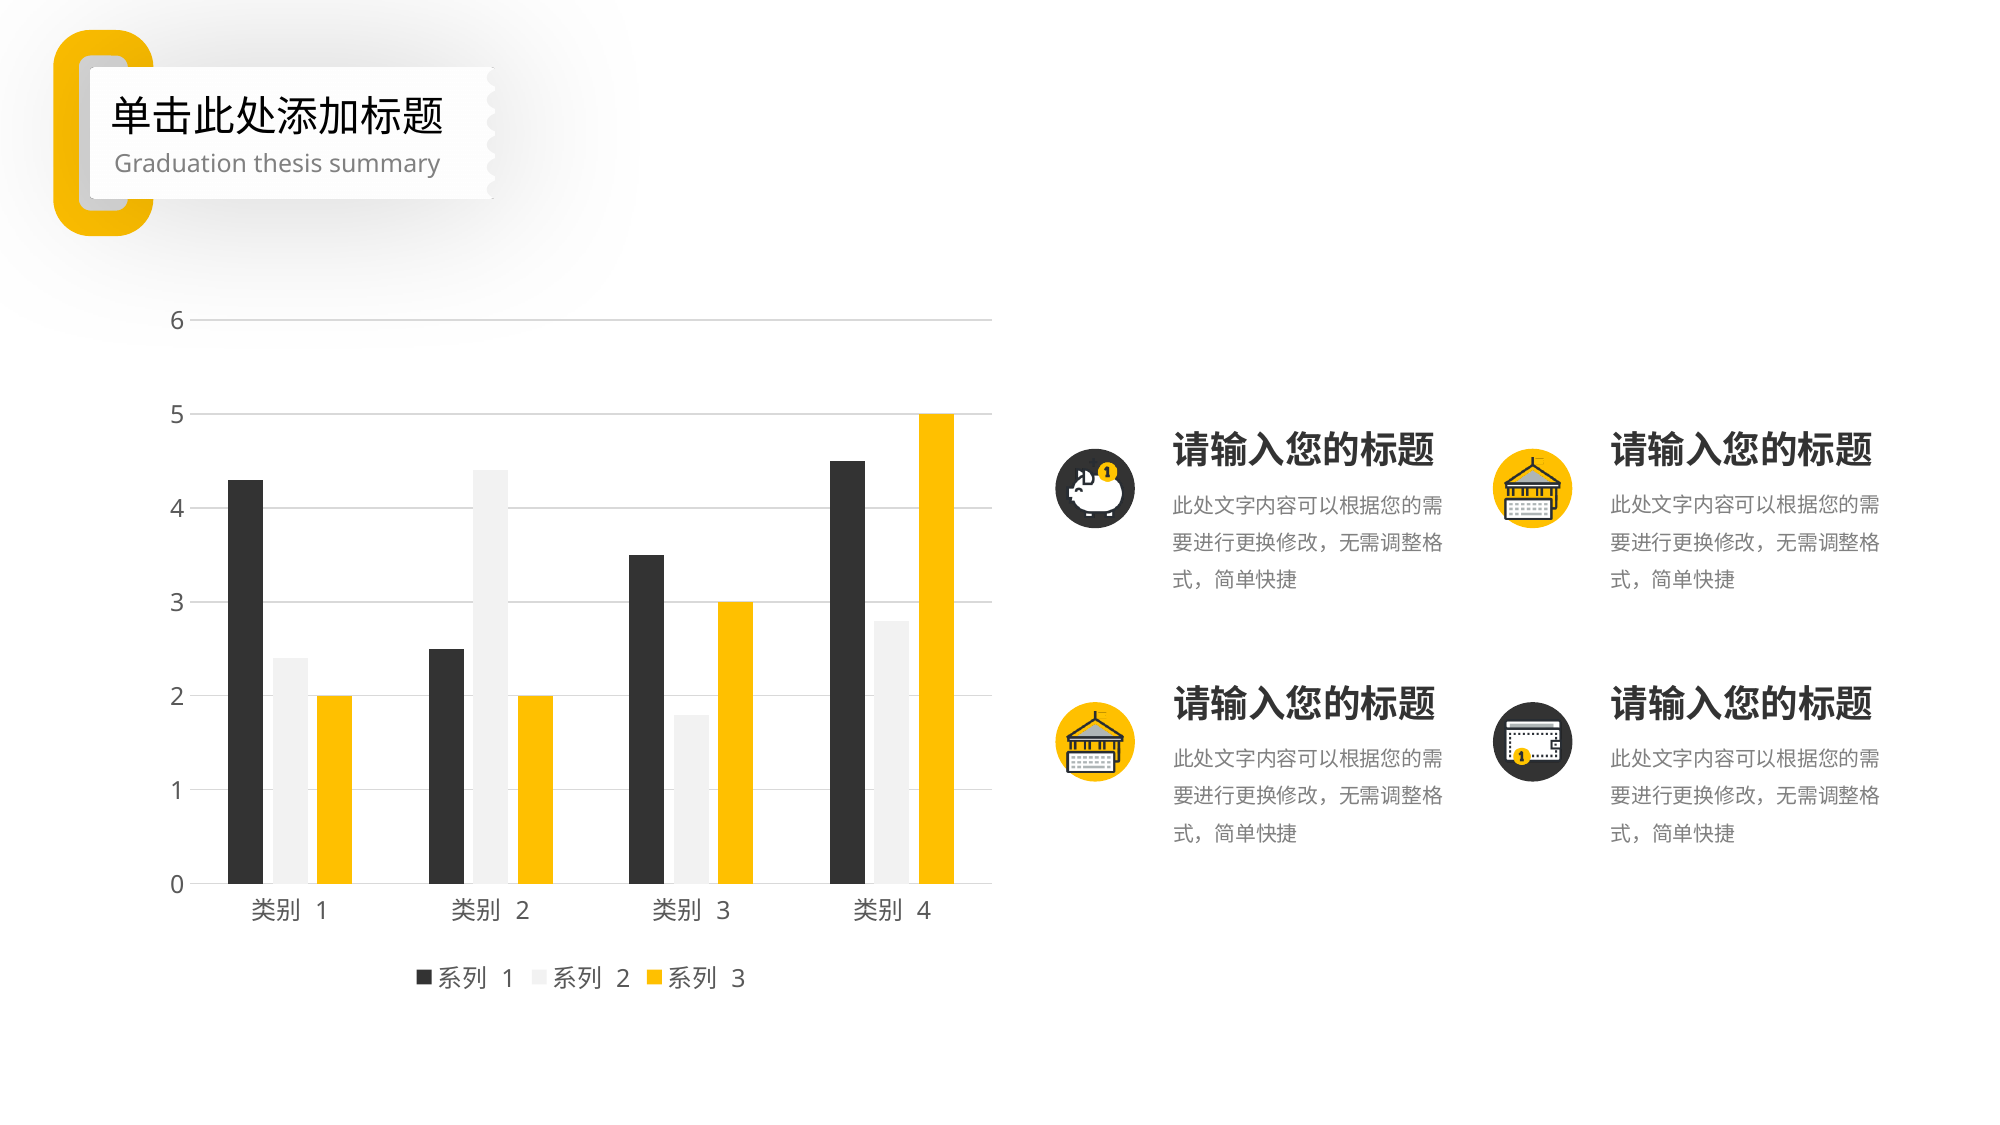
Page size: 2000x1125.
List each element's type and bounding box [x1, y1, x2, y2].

text_box [1492, 672, 1908, 855]
chart [152, 288, 1010, 1002]
text_box [65, 42, 501, 224]
text_box [1492, 419, 1908, 601]
text_box [1055, 672, 1470, 855]
text_box [1055, 419, 1471, 601]
